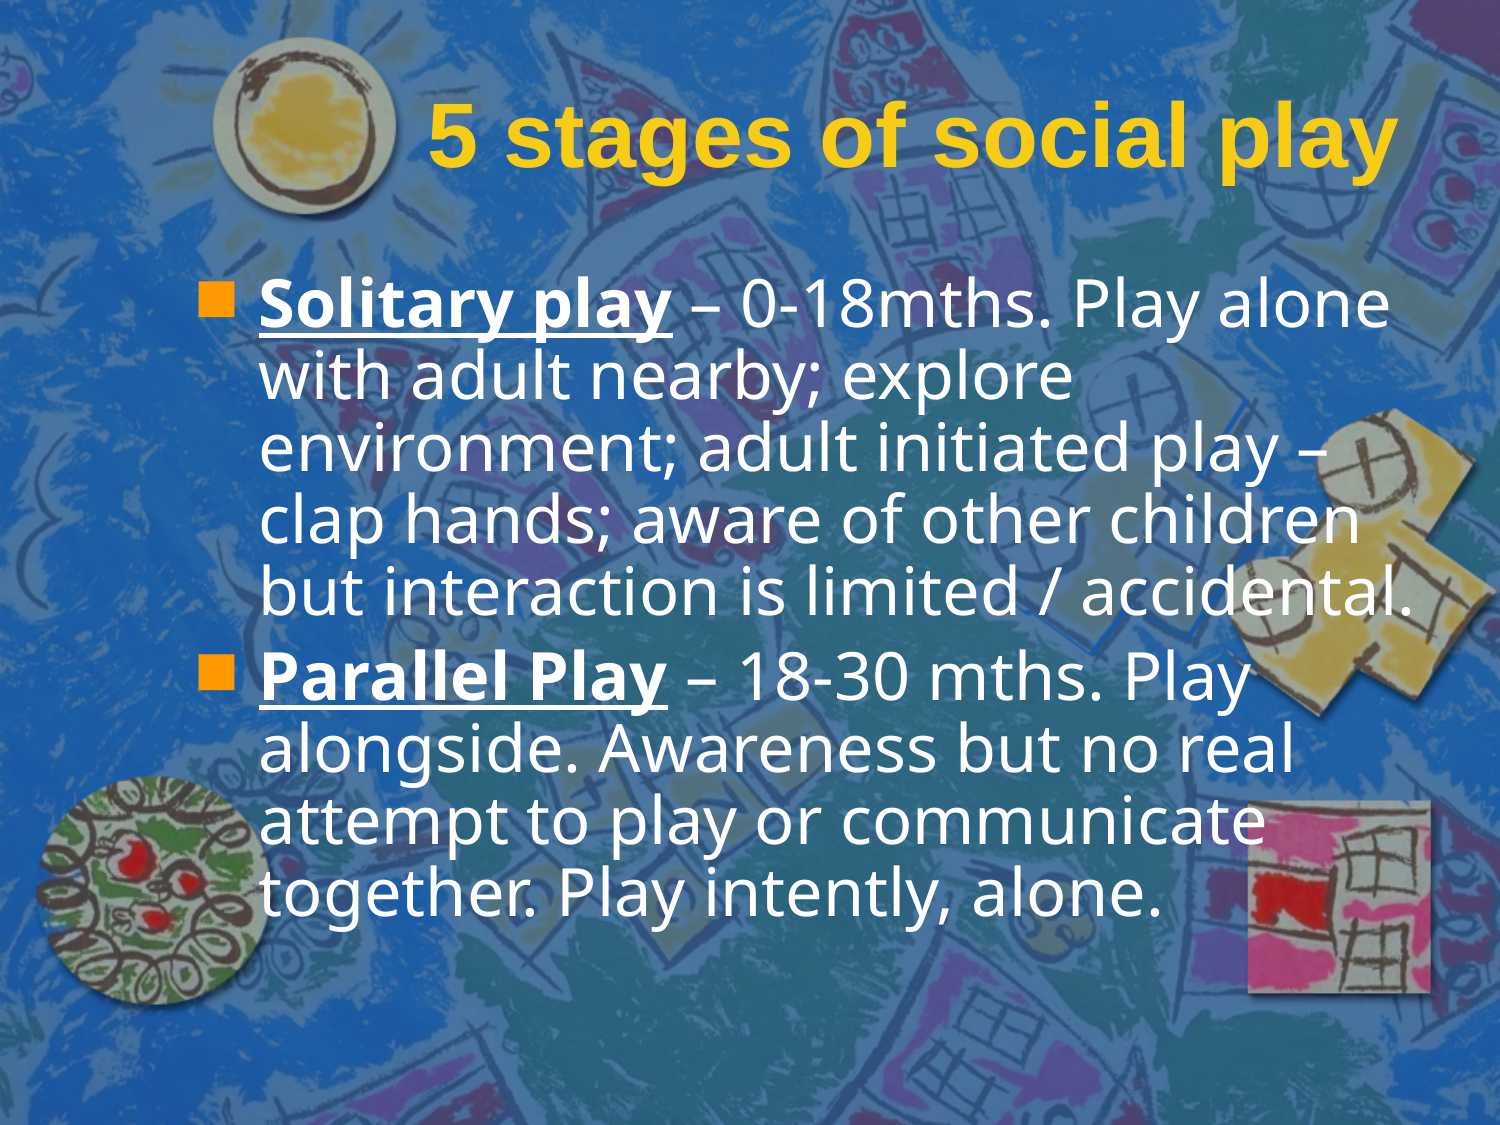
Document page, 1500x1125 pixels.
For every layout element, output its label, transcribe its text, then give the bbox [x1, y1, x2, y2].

title 5 stages of social play [412, 62, 1463, 201]
picture [0, 0, 1500, 1125]
list Solitary play – 0-18mths. Play alone with adult nearby; explore environment; adult initiated play – clap hands; aware of other children but interaction is limited / accidental. Parallel Play – 18-30 mths. Play alongside. Awareness but no real attempt to play or communicate together. Play intently, alone. [187, 262, 1463, 1001]
